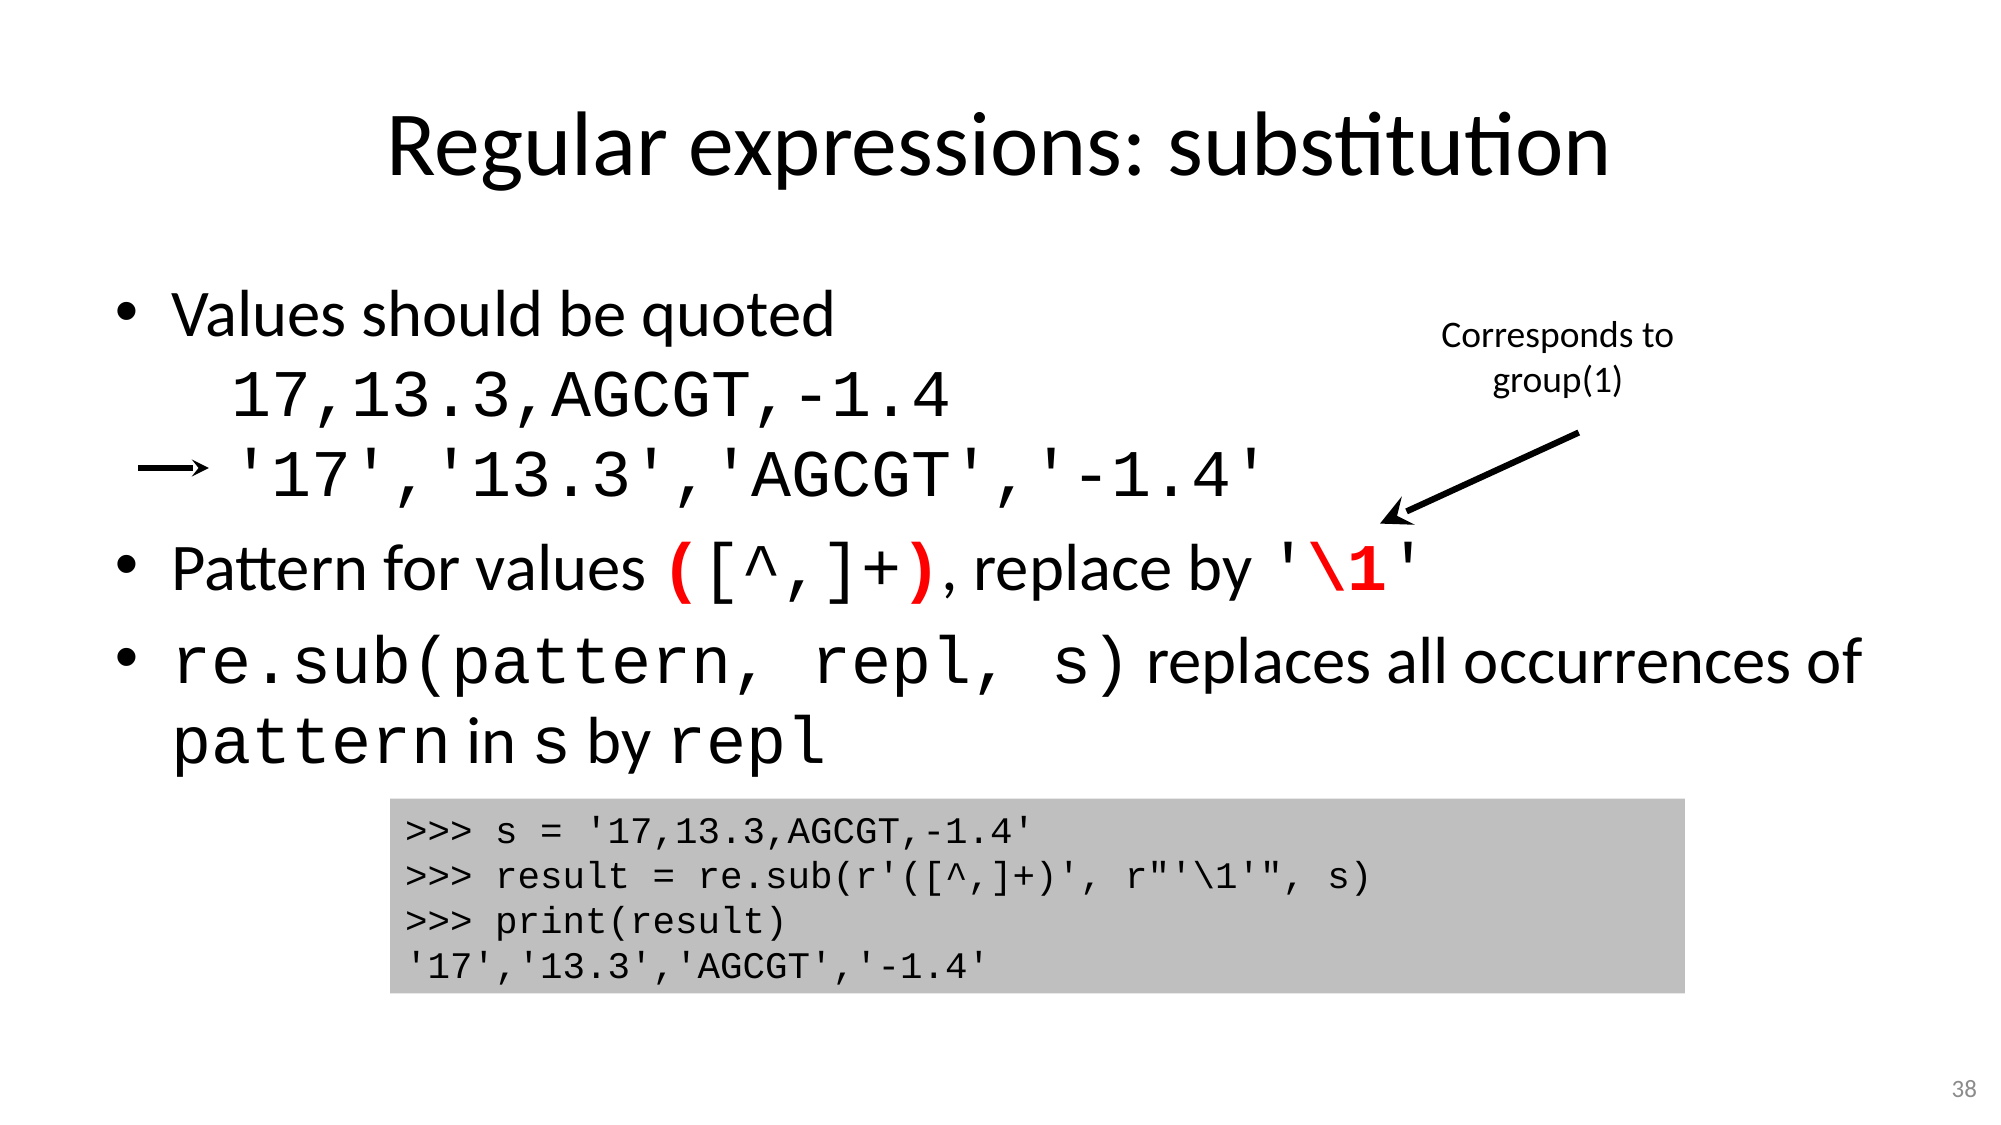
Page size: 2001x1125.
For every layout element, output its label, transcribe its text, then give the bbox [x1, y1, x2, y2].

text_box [1379, 302, 1692, 524]
slide_number 38 [1525, 1057, 1993, 1118]
text_box >>> s = '17,13.3,AGCGT,-1.4' >>> result = re.sub(r'([^,]+)', r"'\1'", s) >>> print(result) '17','13.3','AGCGT','-1.4' [390, 798, 1685, 994]
list Values should be quoted 17,13.3,AGCGT,-1.4 '17','13.3','AGCGT','-1.4' Pattern for values ([^,]+), replace by '\1' re.sub(pattern, repl, s) replaces all occurrences of pattern in s by repl [99, 262, 1900, 1005]
title Regular expressions: substitution [99, 45, 1900, 233]
